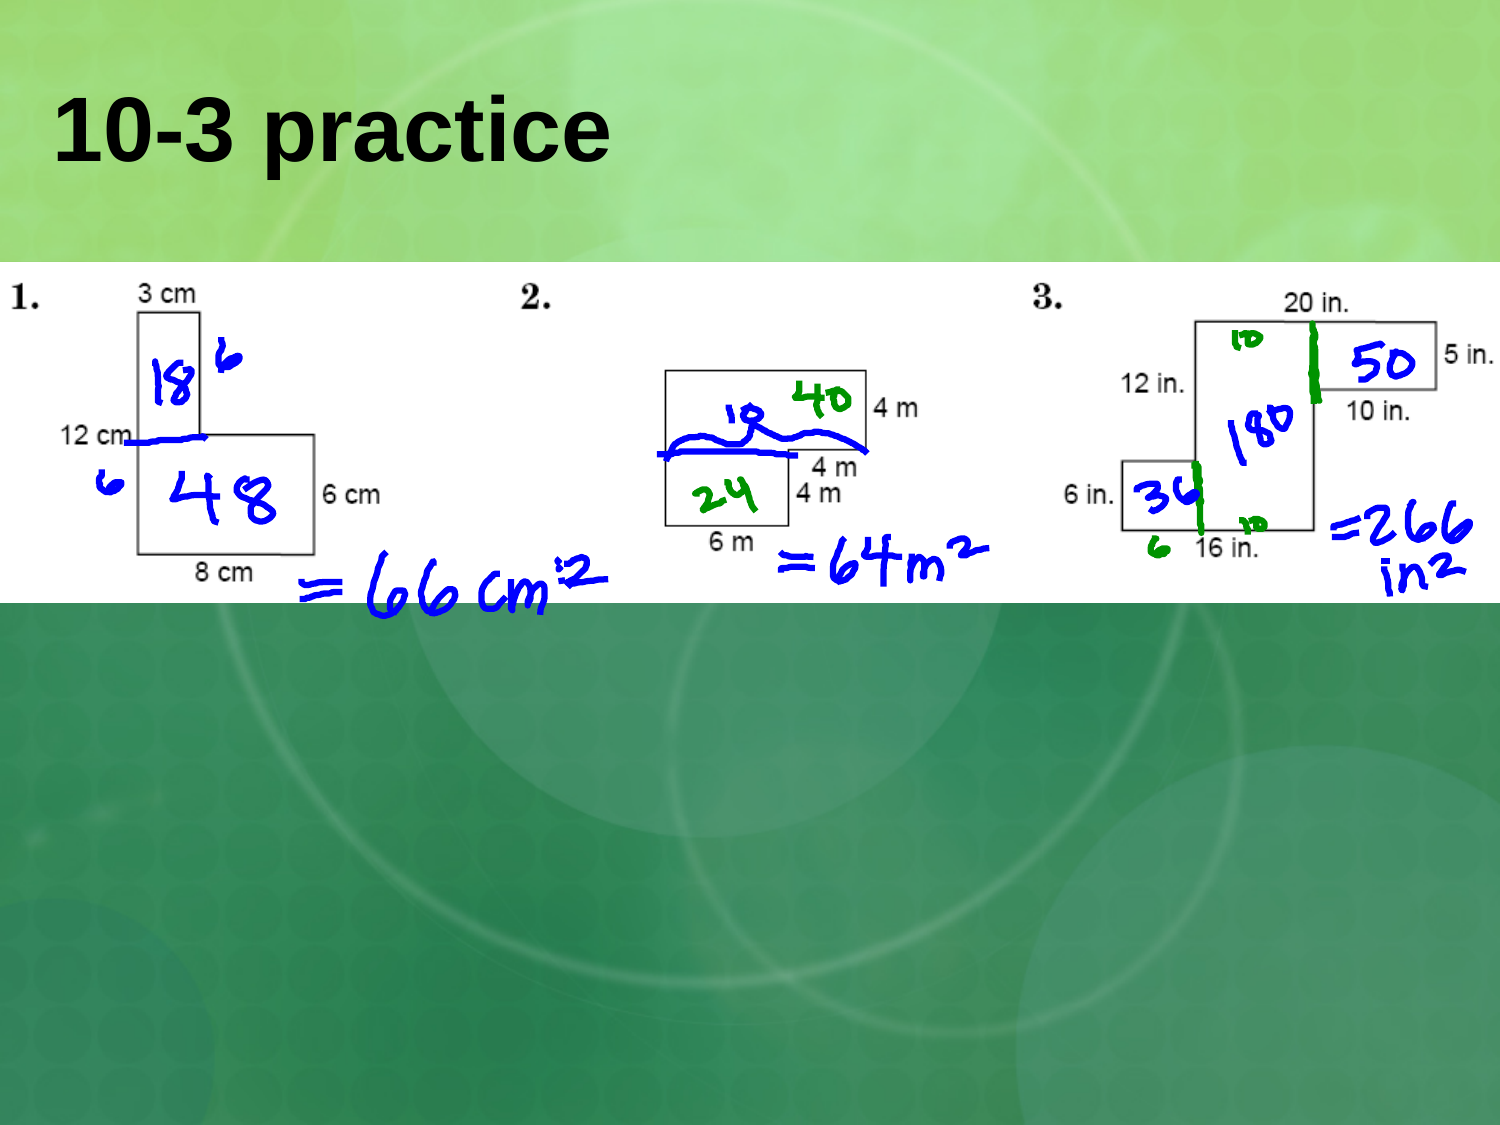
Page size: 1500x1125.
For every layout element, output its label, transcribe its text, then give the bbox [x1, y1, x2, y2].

picture [0, 0, 1500, 1125]
text_box [373, 611, 396, 616]
title 10-3 practice [37, 24, 1463, 226]
